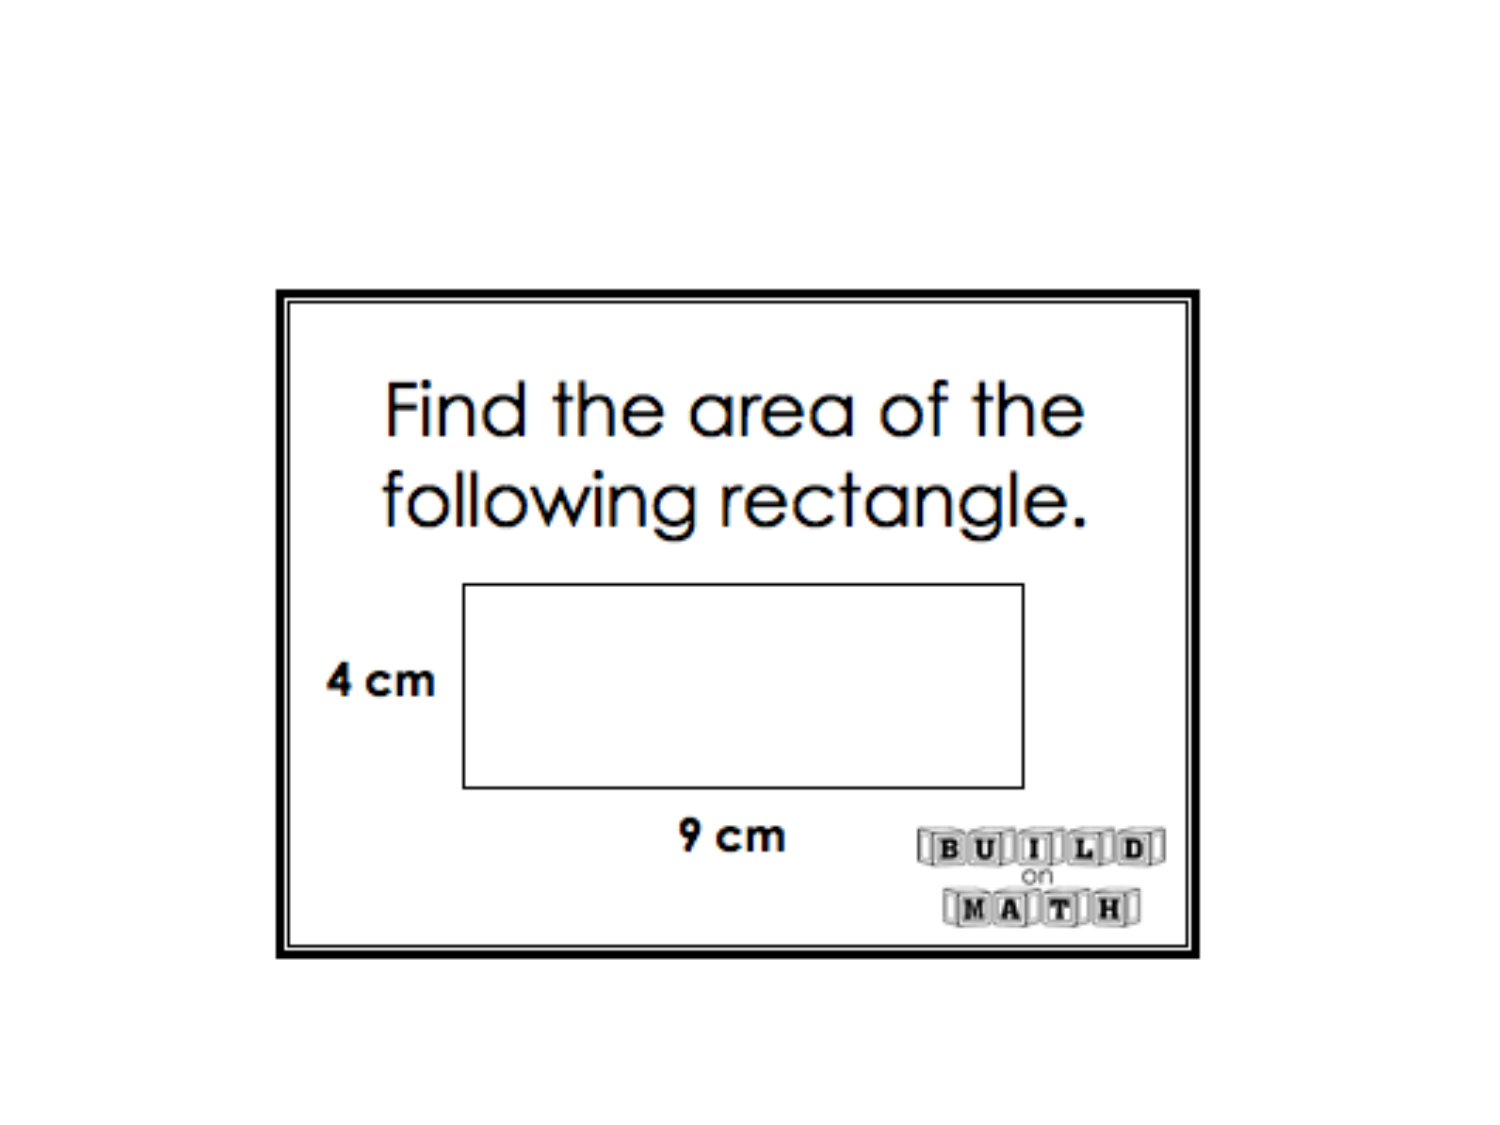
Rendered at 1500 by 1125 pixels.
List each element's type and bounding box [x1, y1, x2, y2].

list [74, 262, 1426, 1006]
